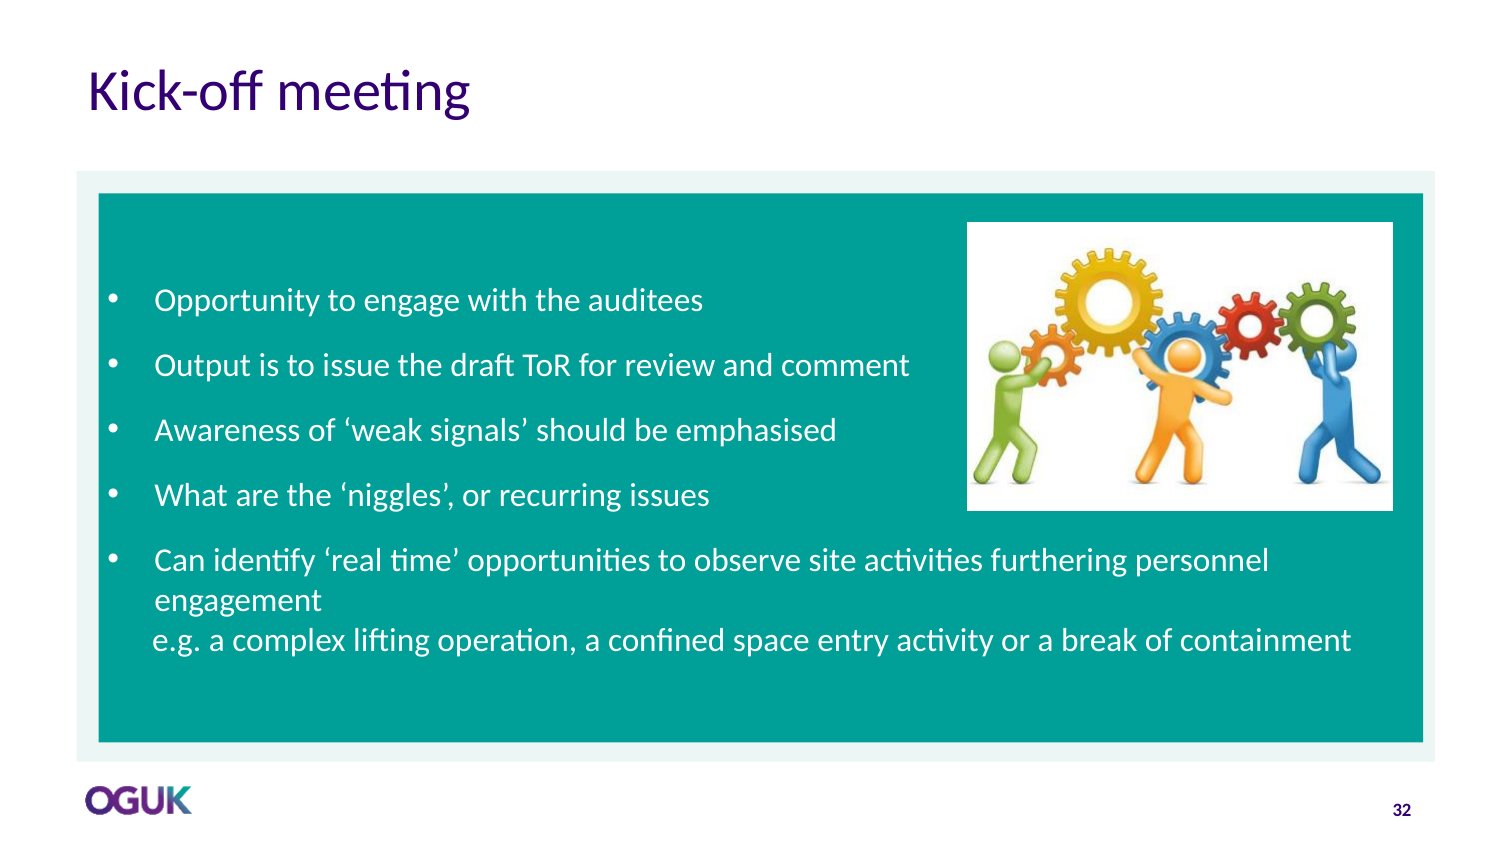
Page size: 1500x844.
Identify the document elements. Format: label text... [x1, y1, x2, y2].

text_box [76, 170, 1436, 763]
picture [76, 778, 200, 822]
picture [967, 222, 1393, 511]
text_box Opportunity to engage with the auditees Output is to issue the draft ToR for review and comment Awareness of ‘weak signals’ should be emphasised What are the ‘niggles’, or recurring issues Can identify ‘real time’ opportunities to observe site activities furthering personnel engagement e.g. a complex lifting operation, a confined space entry activity or a break of containment [98, 192, 1424, 743]
title Kick-off meeting [88, 38, 1412, 145]
slide_number 32 [1352, 800, 1412, 818]
